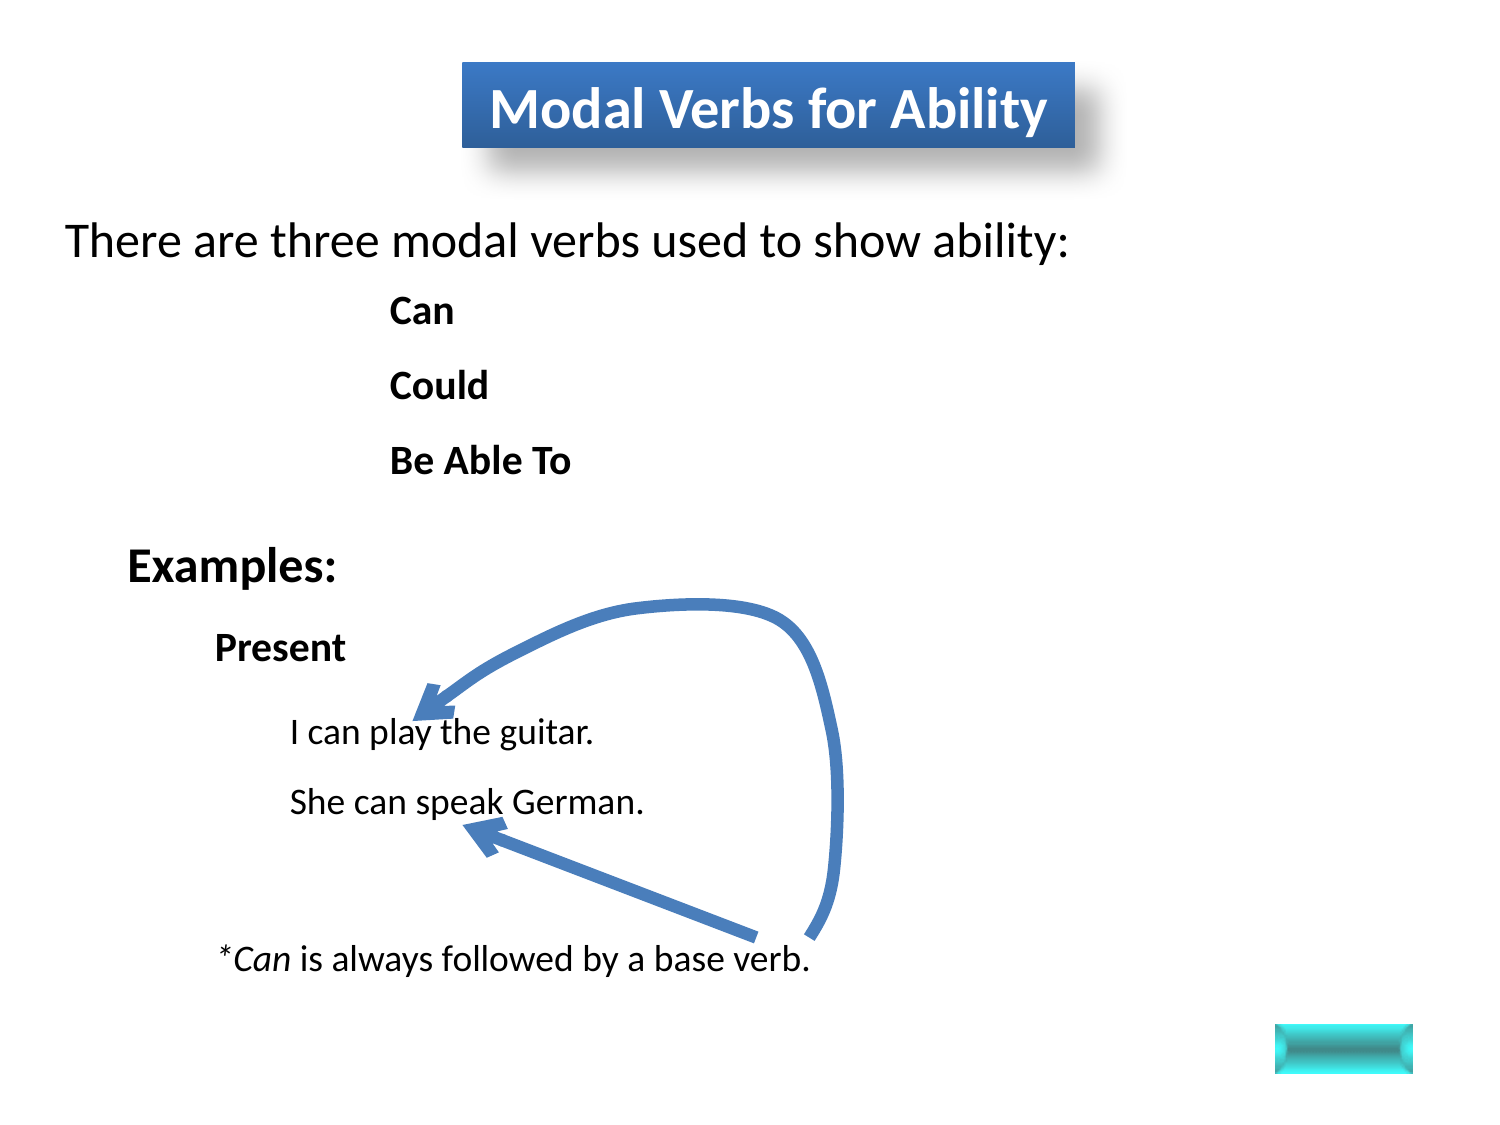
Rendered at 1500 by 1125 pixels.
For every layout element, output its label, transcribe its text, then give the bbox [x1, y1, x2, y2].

text_box Can Could Be Able To [374, 275, 613, 490]
text_box Present [200, 612, 375, 678]
text_box *Can is always followed by a base verb. [200, 926, 838, 987]
text_box I can play the guitar. She can speak German. [275, 699, 597, 830]
text_box [412, 603, 839, 939]
text_box Modal Verbs for Ability [462, 62, 1075, 148]
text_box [462, 824, 757, 938]
text_box There are three modal verbs used to show ability: [49, 199, 1113, 275]
picture [1274, 1024, 1413, 1074]
text_box Examples: [112, 524, 400, 600]
